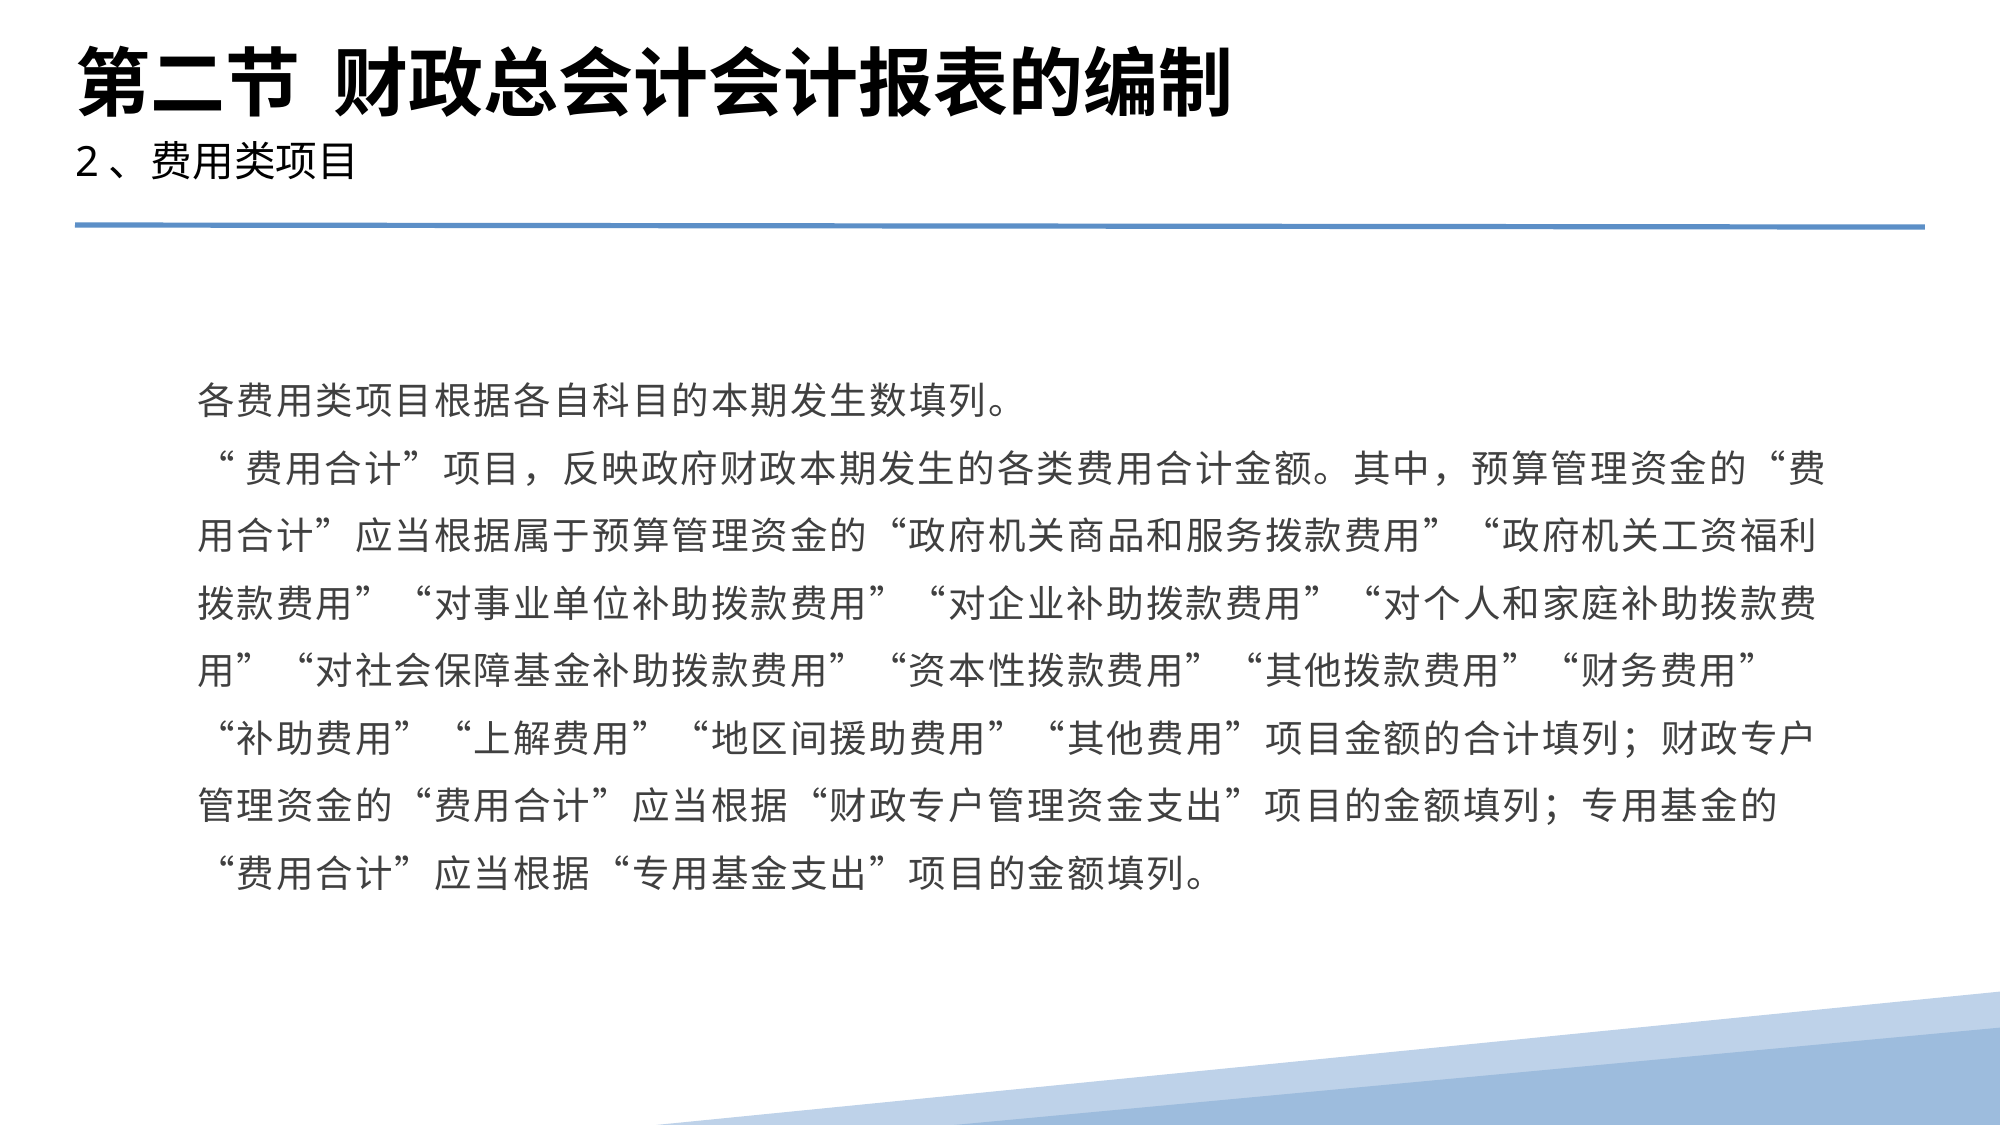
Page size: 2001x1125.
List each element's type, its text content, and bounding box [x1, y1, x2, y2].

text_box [74, 224, 1925, 228]
text_box 各费用类项目根据各自科目的本期发生数填列。 “费用合计”项目，反映政府财政本期发生的各类费用合计金额。其中，预算管理资金的“费用合计”应当根据属于预算管理资金的“政府机关商品和服务拨款费用”“政府机关工资福利拨款费用”“对事业单位补助拨款费用”“对企业补助拨款费用”“对个人和家庭补助拨款费用”“对社会保障基金补助拨款费用”“资本性拨款费用”“其他拨款费用”“财务费用”“补助费用”“上解费用”“地区间援助费用”“其他费用”项目金额的合计填列；财政专户管理资金的“费用合计”应当根据“财政专户管理资金支出”项目的金额填列；专用基金的“费用合计”应当根据“专用基金支出”项目的金额填列。 [186, 252, 1839, 1020]
text_box 2、费用类项目 [75, 124, 1925, 200]
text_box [656, 991, 2000, 1125]
text_box 第二节 财政总会计会计报表的编制 [75, 24, 1925, 124]
